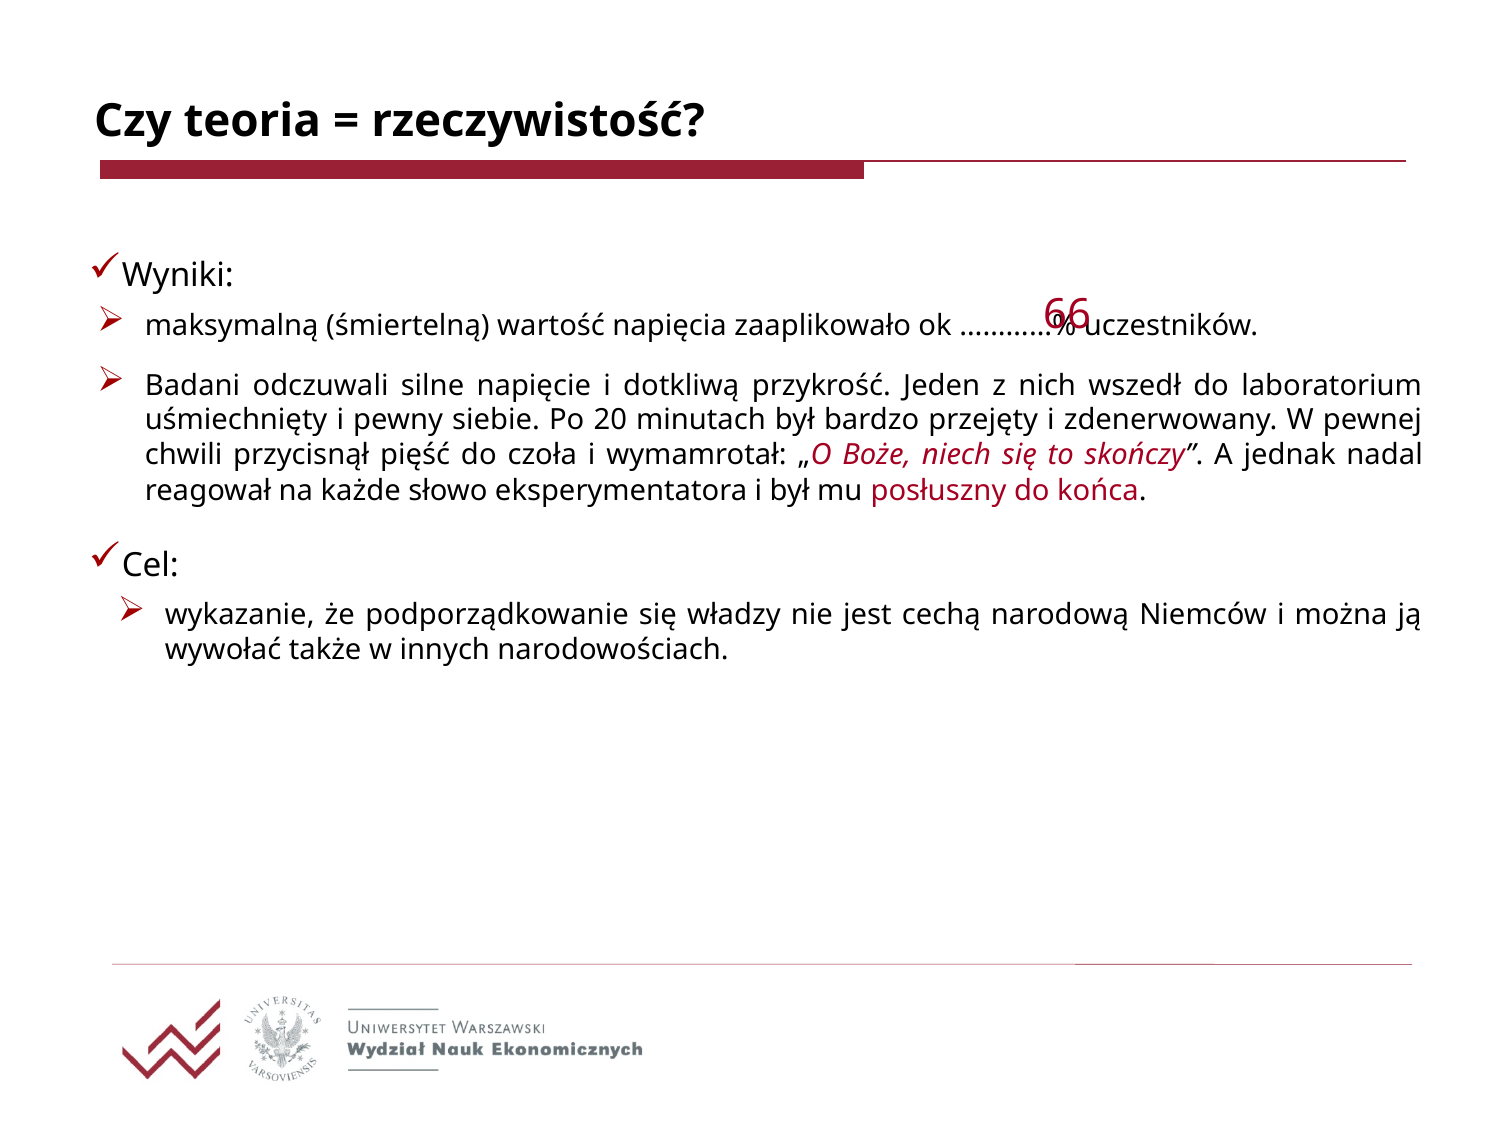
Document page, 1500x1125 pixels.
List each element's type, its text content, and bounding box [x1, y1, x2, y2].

title Czy teoria = rzeczywistość? [93, 49, 1407, 185]
text_box 66 [1028, 278, 1135, 344]
picture [75, 952, 688, 1125]
list Wyniki: maksymalną (śmiertelną) wartość napięcia zaaplikowało ok …………% uczestników. Badani odczuwali silne napięcie i dotkliwą przykrość. Jeden z nich wszedł do laboratorium uśmiechnięty i pewny siebie. Po 20 minutach był bardzo przejęty i zdenerwowany. W pewnej chwili przycisnął pięść do czoła i wymamrotał: „O Boże, niech się to skończy”. A jednak nadal reagował na każde słowo eksperymentatora i był mu posłuszny do końca. Cel: wykazanie, że podporządkowanie się władzy nie jest cechą narodową Niemców i można ją wywołać także w innych narodowościach. [88, 253, 1424, 1114]
